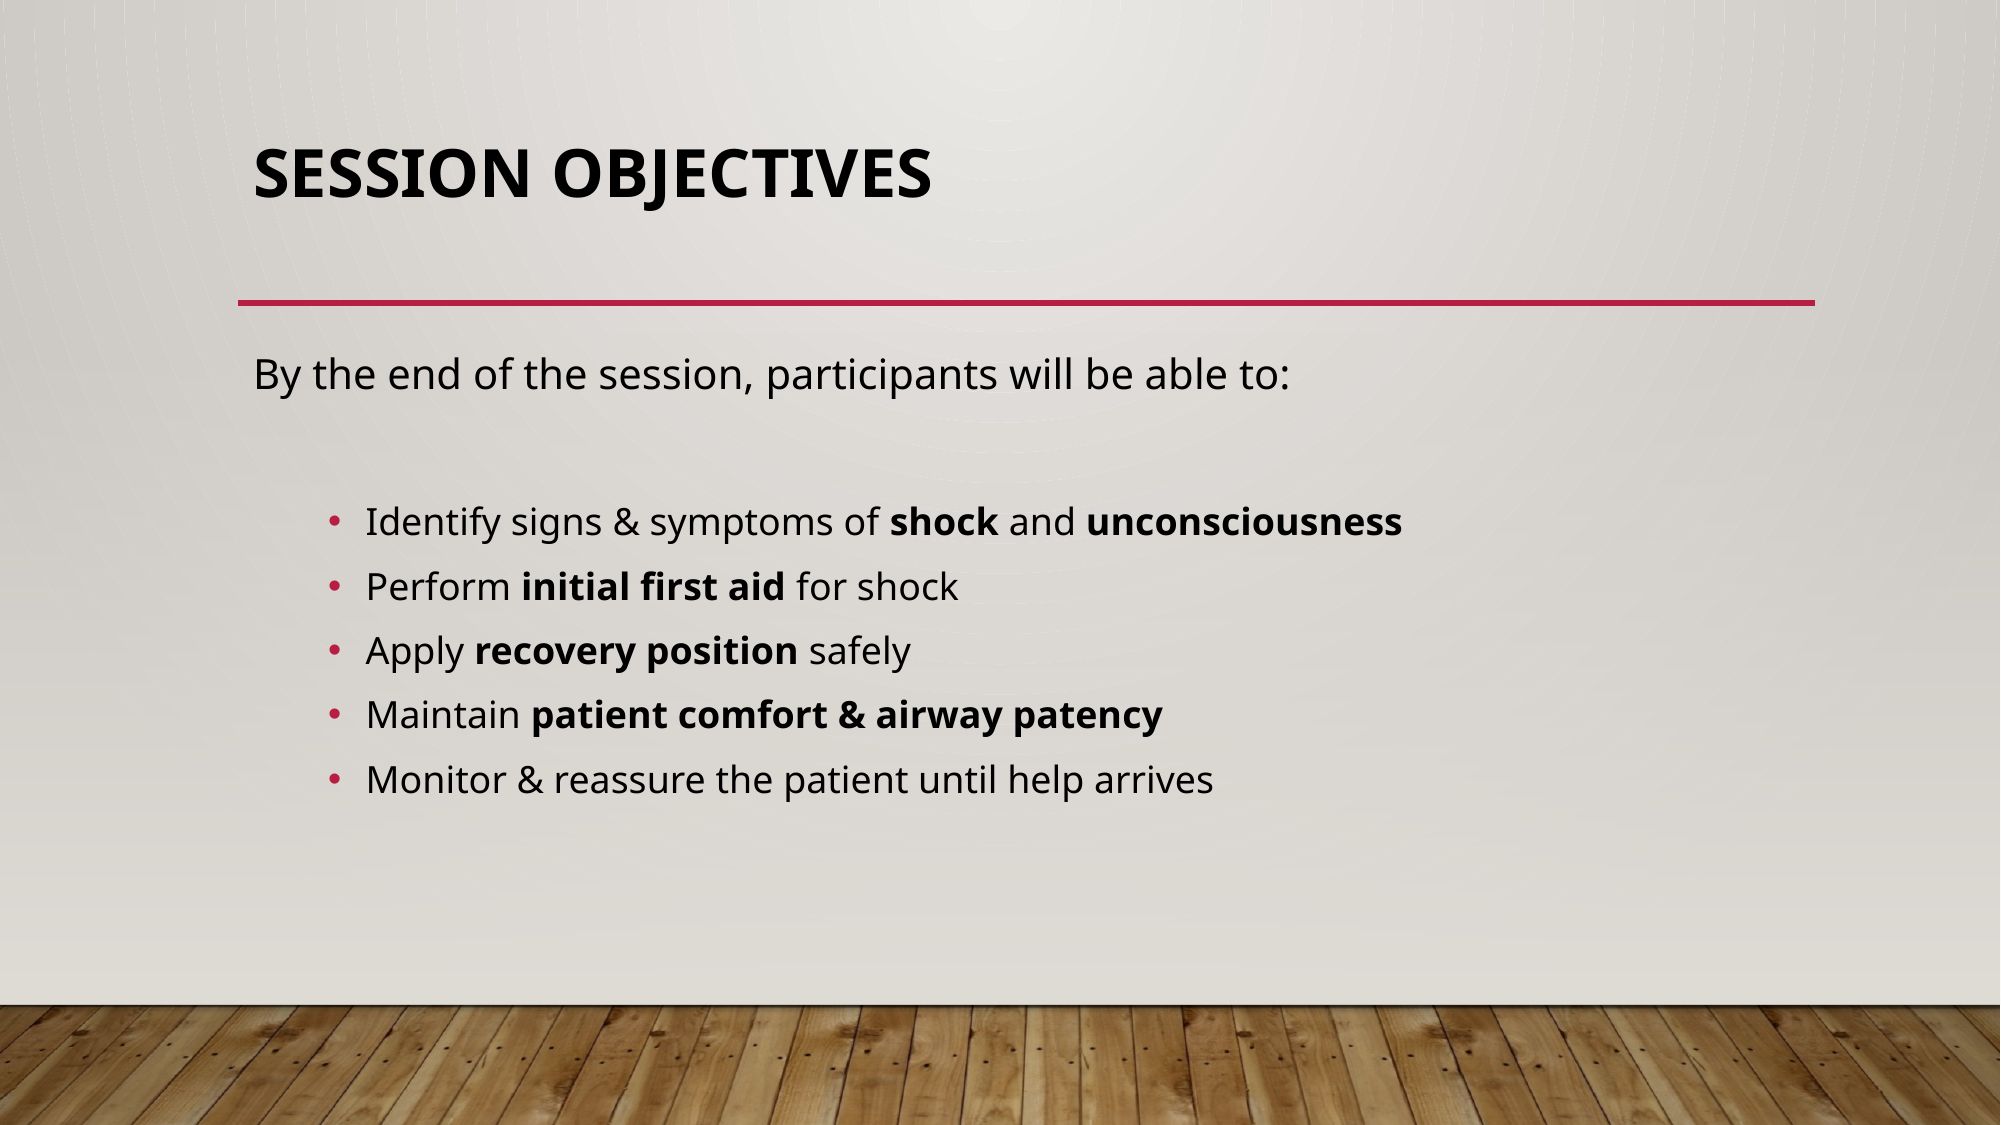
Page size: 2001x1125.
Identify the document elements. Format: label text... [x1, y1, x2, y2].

picture [0, 1005, 2000, 1125]
title Session Objectives [238, 131, 1814, 305]
list By the end of the session, participants will be able to: Identify signs & symptoms of shock and unconsciousness Perform initial first aid for shock Apply recovery position safely Maintain patient comfort & airway patency Monitor & reassure the patient until help arrives [238, 330, 1814, 897]
